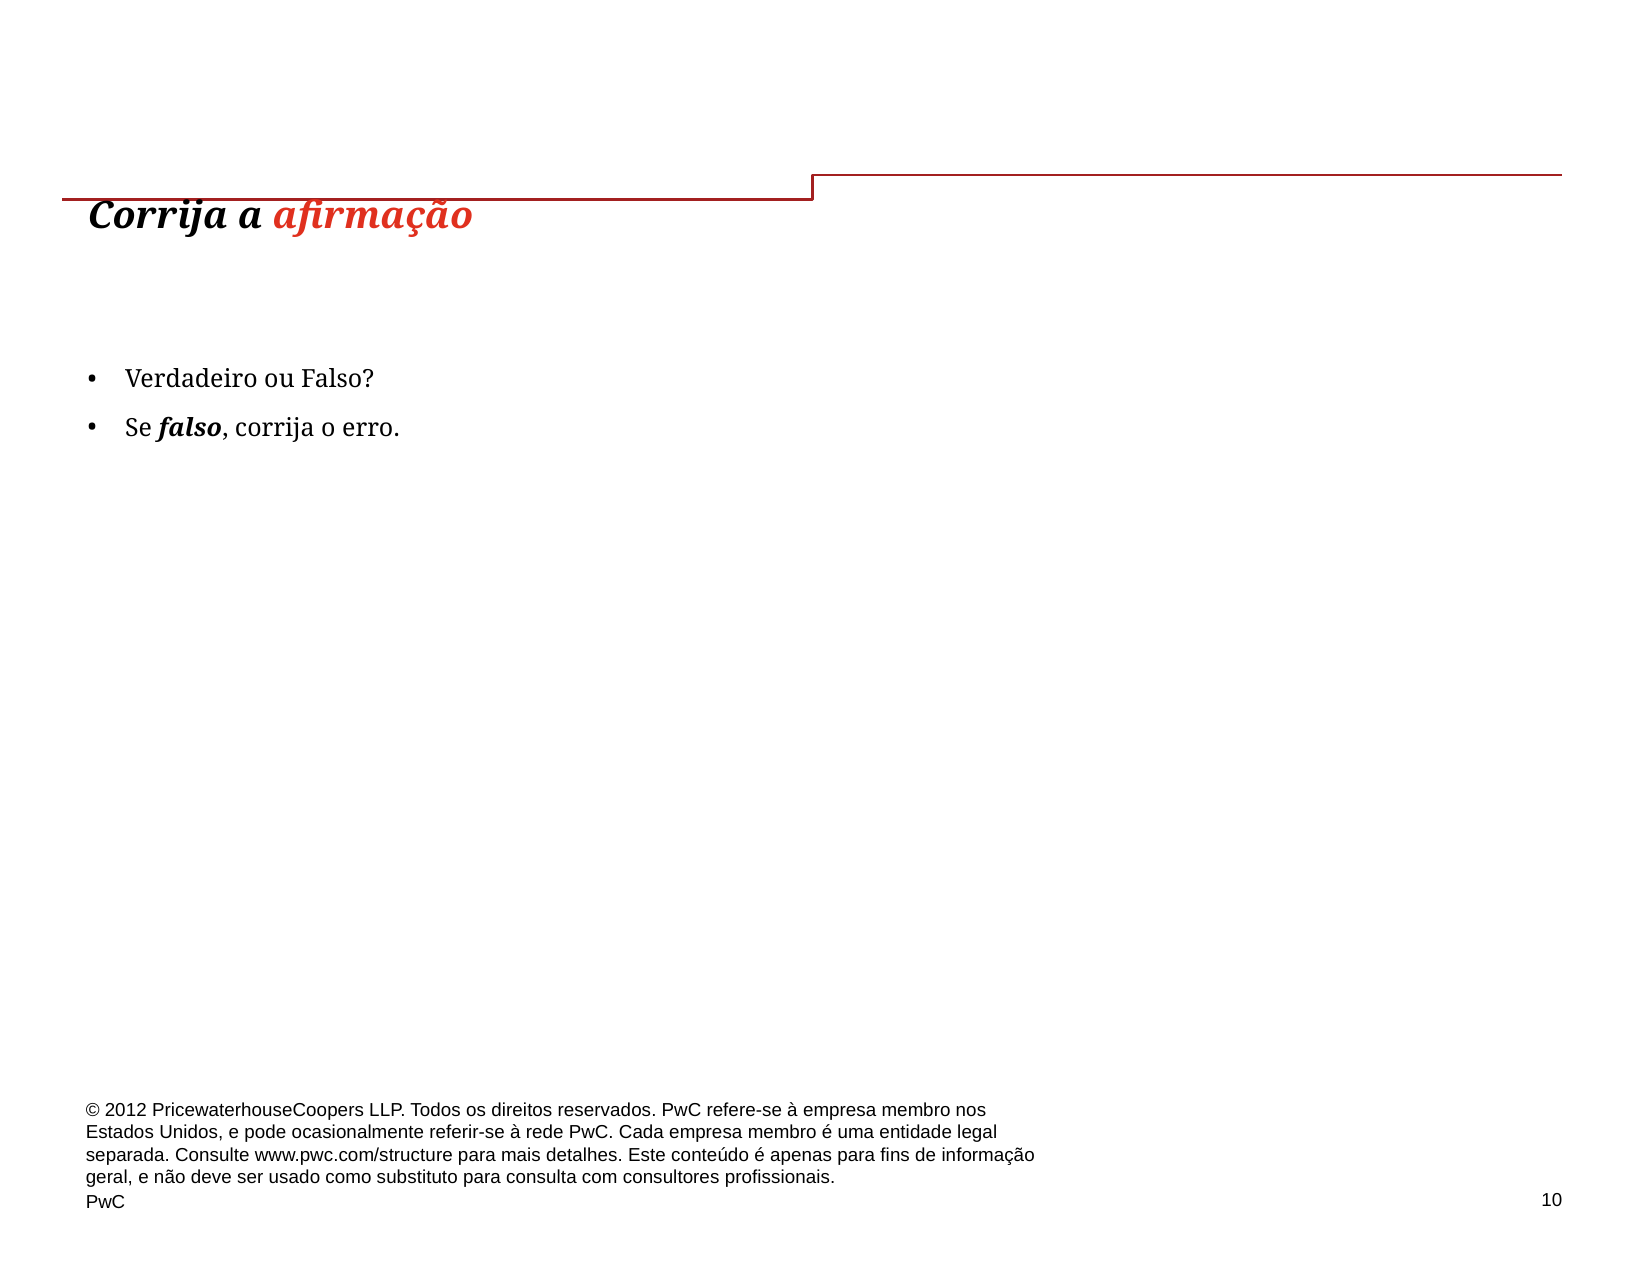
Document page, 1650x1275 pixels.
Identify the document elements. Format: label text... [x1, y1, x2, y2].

footer © 2012 PricewaterhouseCoopers LLP. Todos os direitos reservados. PwC refere-se à empresa membro nos Estados Unidos, e pode ocasionalmente referir-se à rede PwC. Cada empresa membro é uma entidade legal separada. Consulte www.pwc.com/structure para mais detalhes. Este conteúdo é apenas para fins de informação geral, e não deve ser usado como substituto para consulta com consultores profissionais. [85, 1162, 1035, 1188]
title Corrija a afirmação [87, 191, 1563, 237]
list Verdadeiro ou Falso? Se falso, corrija o erro. [87, 362, 1563, 442]
slide_number 10 [1287, 1187, 1563, 1213]
